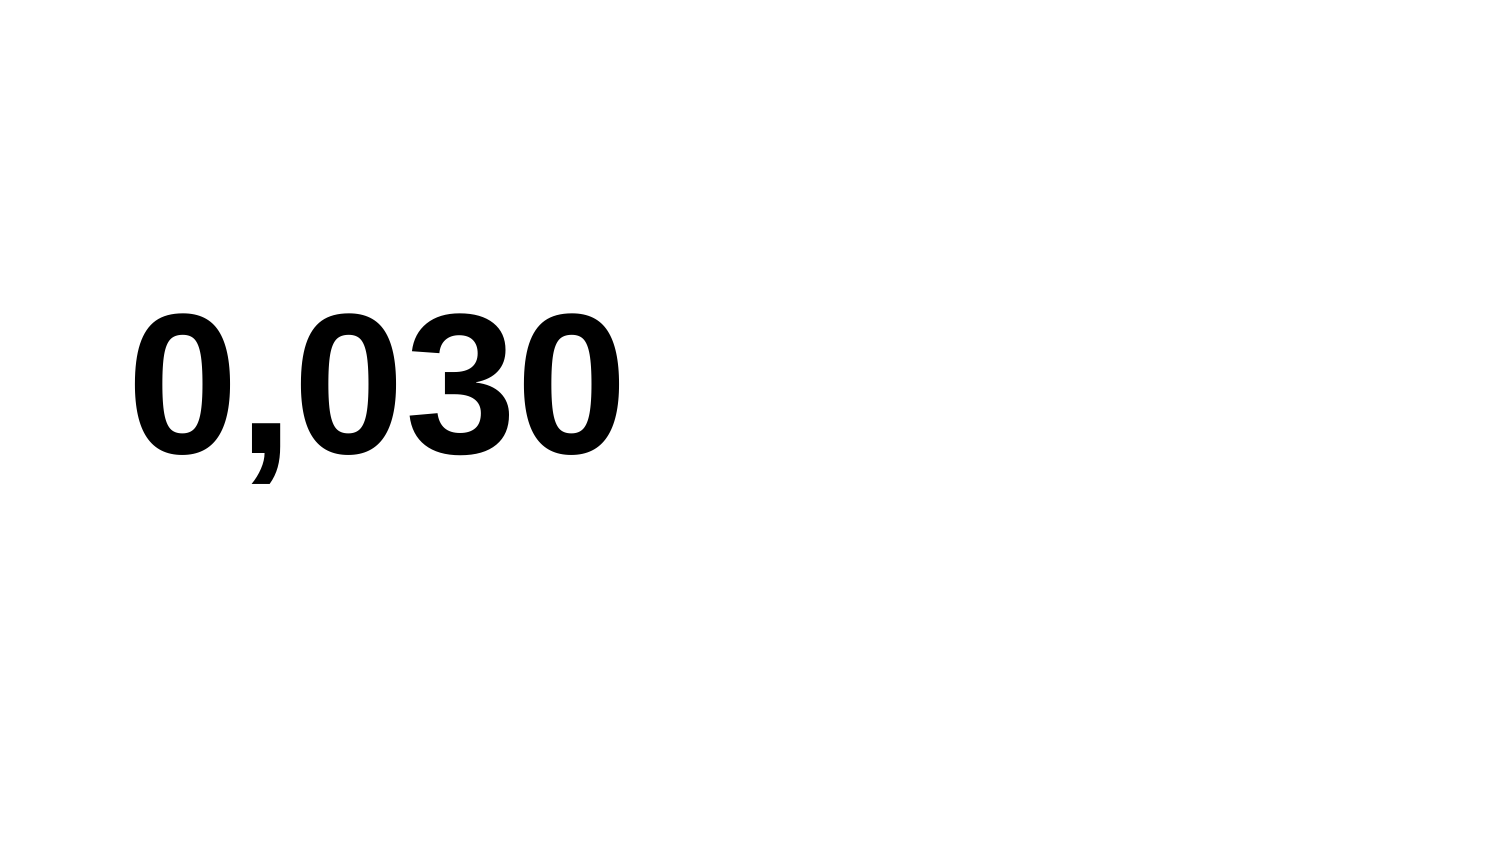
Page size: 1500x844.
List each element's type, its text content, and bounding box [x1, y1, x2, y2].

text_box 0,030 [112, 235, 1388, 509]
